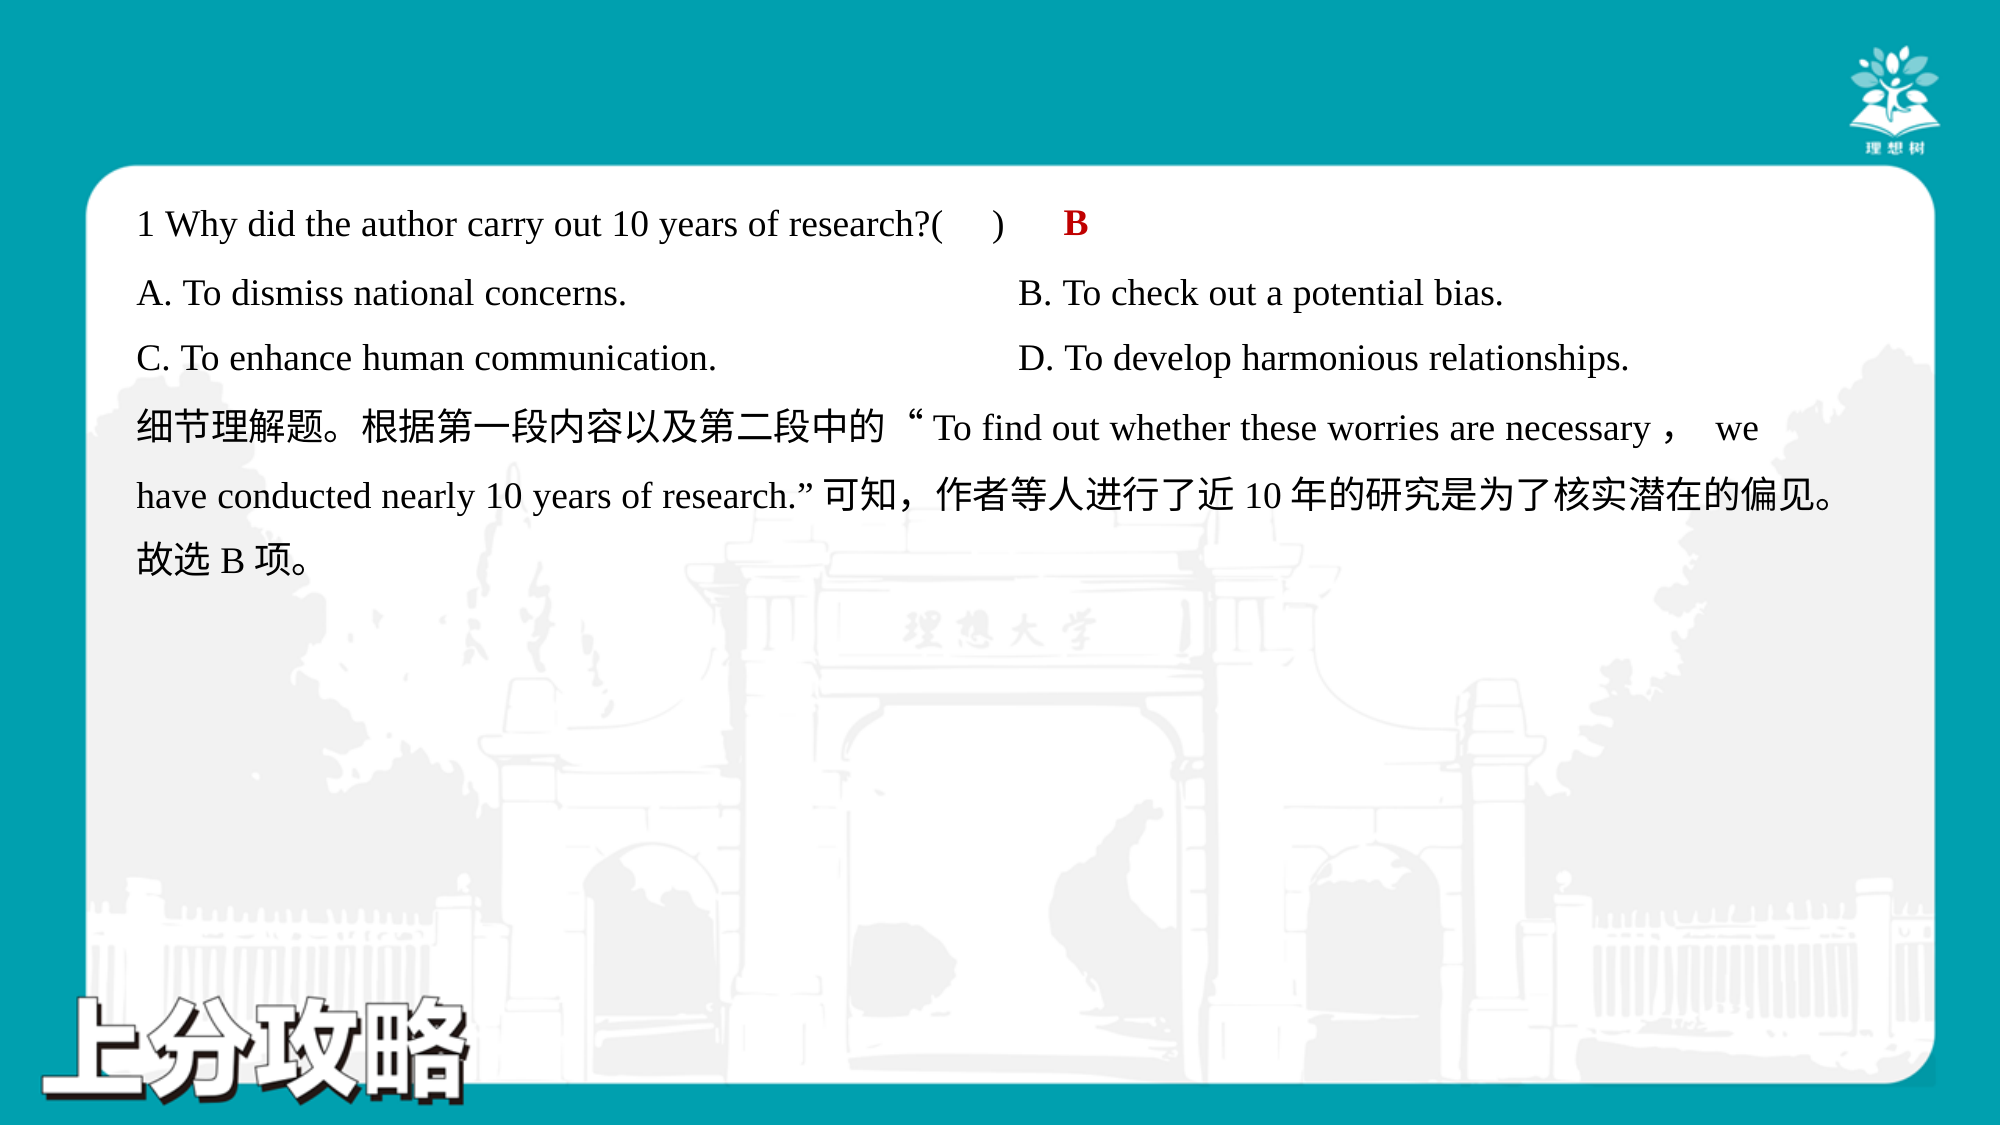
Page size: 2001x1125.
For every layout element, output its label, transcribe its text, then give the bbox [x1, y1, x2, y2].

text_box B [1049, 176, 1103, 236]
text_box 细节理解题。根据第一段内容以及第二段中的“To find out whether these worries are necessary， we have conducted nearly 10 years of research.”可知，作者等人进行了近10年的研究是为了核实潜在的偏见。 故选B项。 [136, 379, 1865, 575]
text_box 1 Why did the author carry out 10 years of research?( ) [136, 176, 1865, 237]
text_box A. To dismiss national concerns. B. To check out a potential bias. C. To enhance human communication. D. To develop harmonious relationships. [136, 244, 1865, 371]
picture [0, 0, 2000, 1125]
